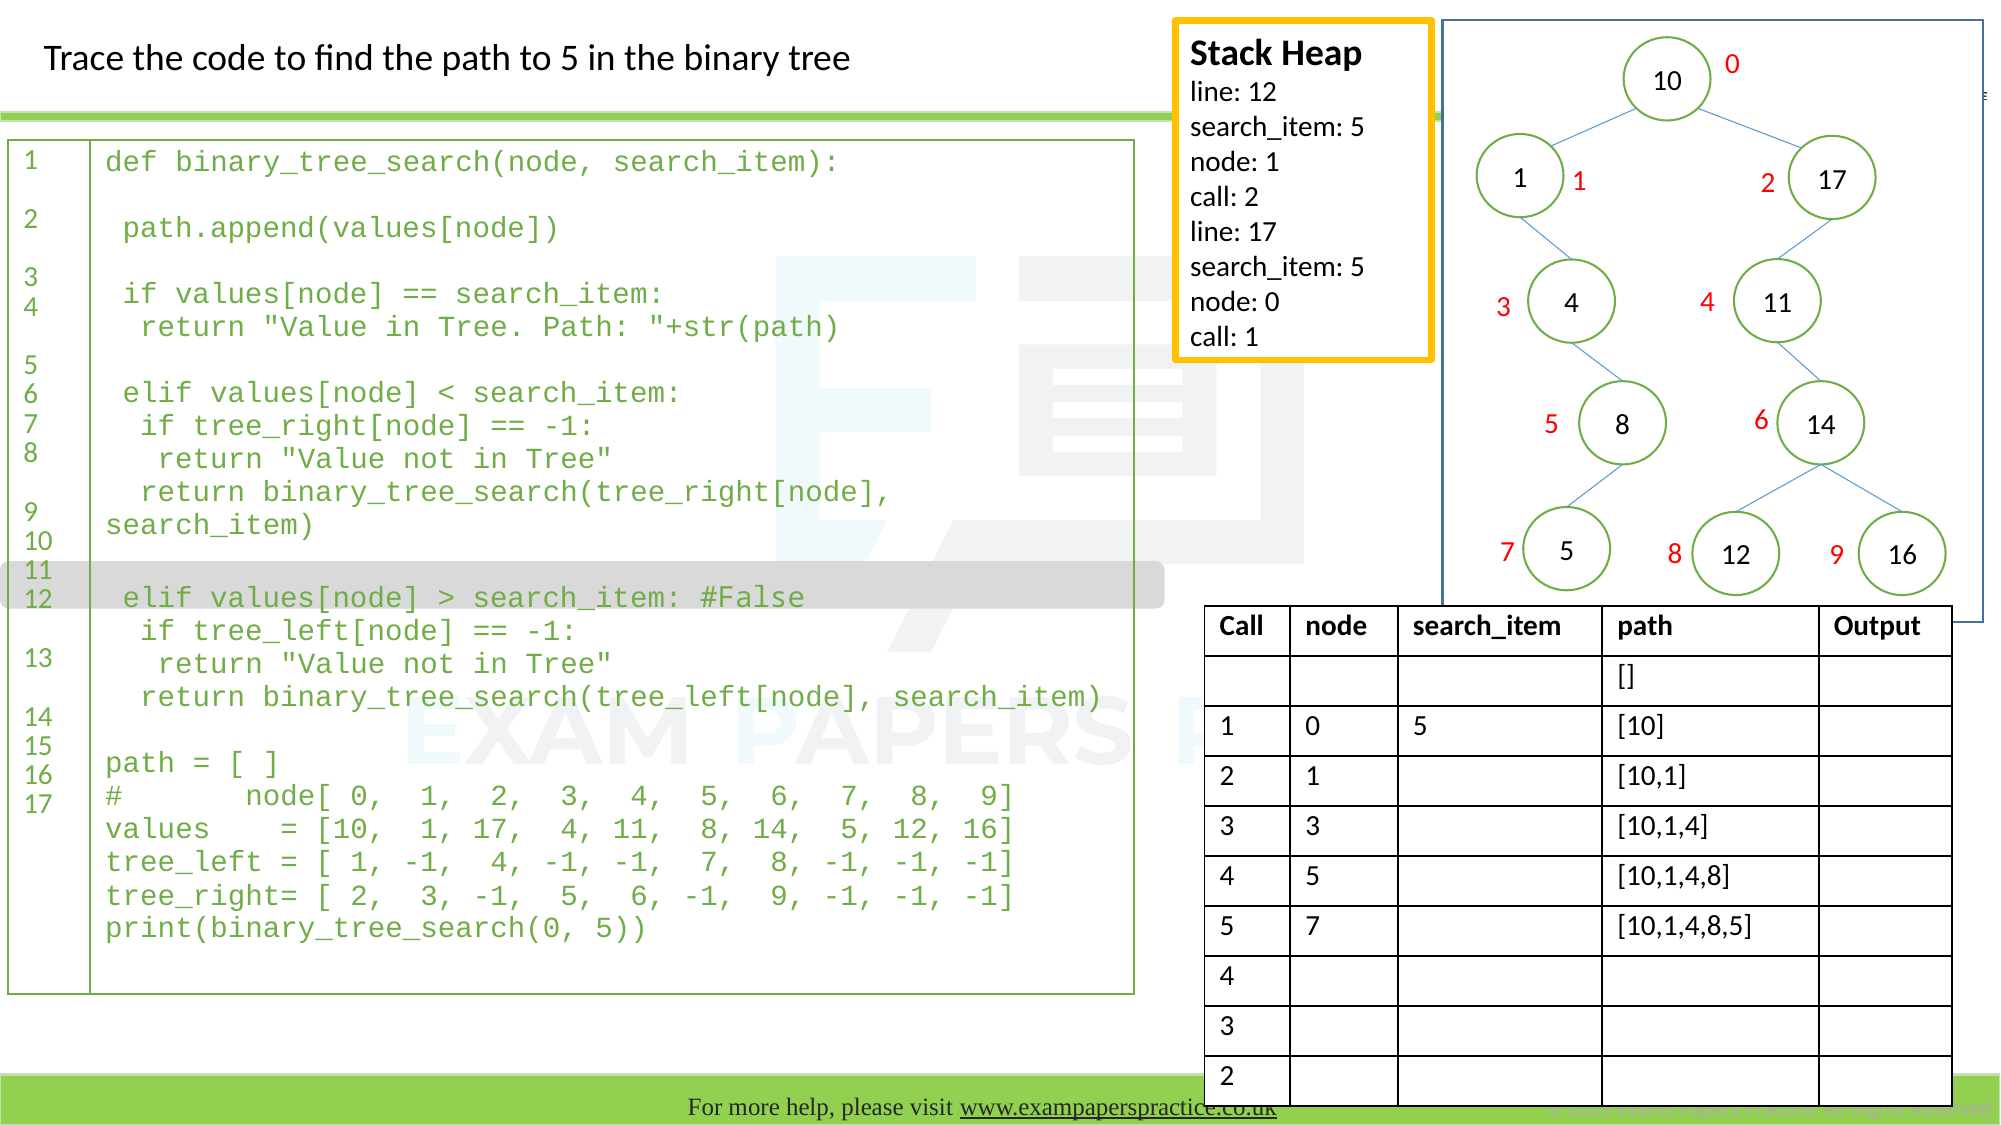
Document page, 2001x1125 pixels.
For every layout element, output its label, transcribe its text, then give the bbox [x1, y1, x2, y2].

table_cell [1291, 1007, 1397, 1055]
table_cell [1291, 957, 1397, 1005]
table_cell [1399, 1057, 1601, 1105]
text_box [1442, 20, 1984, 623]
table_cell 5 [1399, 707, 1601, 755]
table_cell [1291, 657, 1397, 705]
table_header 1 2 3 4 5 6 7 8 9 10 11 12 13 14 15 16 17 [9, 141, 89, 993]
table_cell [1603, 1057, 1818, 1105]
table_cell [1820, 657, 1951, 705]
table_cell 5 [1205, 907, 1289, 955]
table_cell [1820, 957, 1951, 1005]
table_cell [1399, 907, 1601, 955]
table_cell [1399, 807, 1601, 855]
table_cell [1603, 957, 1818, 1005]
table_cell [1820, 757, 1951, 805]
table_cell [] [1603, 657, 1818, 705]
table_cell [1820, 907, 1951, 955]
table_cell 4 [1205, 857, 1289, 905]
table_cell [1603, 1007, 1818, 1055]
table_cell [1820, 1057, 1951, 1105]
table_cell [1399, 657, 1601, 705]
table_cell 1 [1291, 757, 1397, 805]
table_cell [1205, 657, 1289, 705]
table_cell [1820, 707, 1951, 755]
table_cell 0 [1291, 707, 1397, 755]
table_cell [10,1] [1603, 757, 1818, 805]
table_header Output [1820, 623, 1951, 655]
table_header search_item [1399, 607, 1601, 655]
table_cell 7 [1291, 907, 1397, 955]
table_cell [1820, 857, 1951, 905]
table_cell [10,1,4,8] [1603, 857, 1818, 905]
table_cell 3 [1205, 807, 1289, 855]
table_cell [10,1,4,8,5] [1603, 907, 1818, 955]
table_cell 1 [1205, 707, 1289, 755]
table_cell 3 [1205, 1007, 1289, 1055]
text_box Stack Heap line: 12 search_item: 5 node: 1 call: 2 line: 17 search_item: 5 node: 0 call: 1 [1175, 20, 1432, 360]
table_header def binary_tree_search(node, search_item): path.append(values[node]) if values[node] == search_item: return "Value in Tree. Path: "+str(path) elif values[node] < search_item: if tree_right[node] == -1: return "Value not in Tree" return binary_tree_search(tree_right[node], search_item) elif values[node] > search_item: #False if tree_left[node] == -1: return "Value not in Tree" return binary_tree_search(tree_left[node], search_item) path = [ ] # node[ 0, 1, 2, 3, 4, 5, 6, 7, 8, 9] values = [10, 1, 17, 4, 11, 8, 14, 5, 12, 16] tree_left = [ 1, -1, 4, -1, -1, 7, 8, -1, -1, -1] tree_right= [ 2, 3, -1, 5, 6, -1, 9, -1, -1, -1] print(binary_tree_search(0, 5)) [91, 141, 1133, 993]
text_box Trace the code to find the path to 5 in the binary tree [28, 25, 1072, 86]
text_box [1135, 561, 1165, 609]
text_box [0, 561, 7, 609]
table_cell [10,1,4] [1603, 807, 1818, 855]
table_cell [1291, 1057, 1397, 1105]
table_cell [10] [1603, 707, 1818, 755]
table_header Call [1205, 607, 1289, 655]
table_cell 4 [1205, 957, 1289, 1005]
table_cell [1820, 1007, 1951, 1055]
table_cell [1399, 1007, 1601, 1055]
table_cell [1399, 957, 1601, 1005]
table_cell [1399, 857, 1601, 905]
table_cell [1399, 757, 1601, 805]
table_header node [1291, 607, 1397, 655]
table_cell 2 [1205, 757, 1289, 805]
table_cell 5 [1291, 857, 1397, 905]
table_header path [1603, 623, 1818, 655]
table_cell [1820, 807, 1951, 855]
table_cell 2 [1205, 1057, 1289, 1105]
table_cell 3 [1291, 807, 1397, 855]
